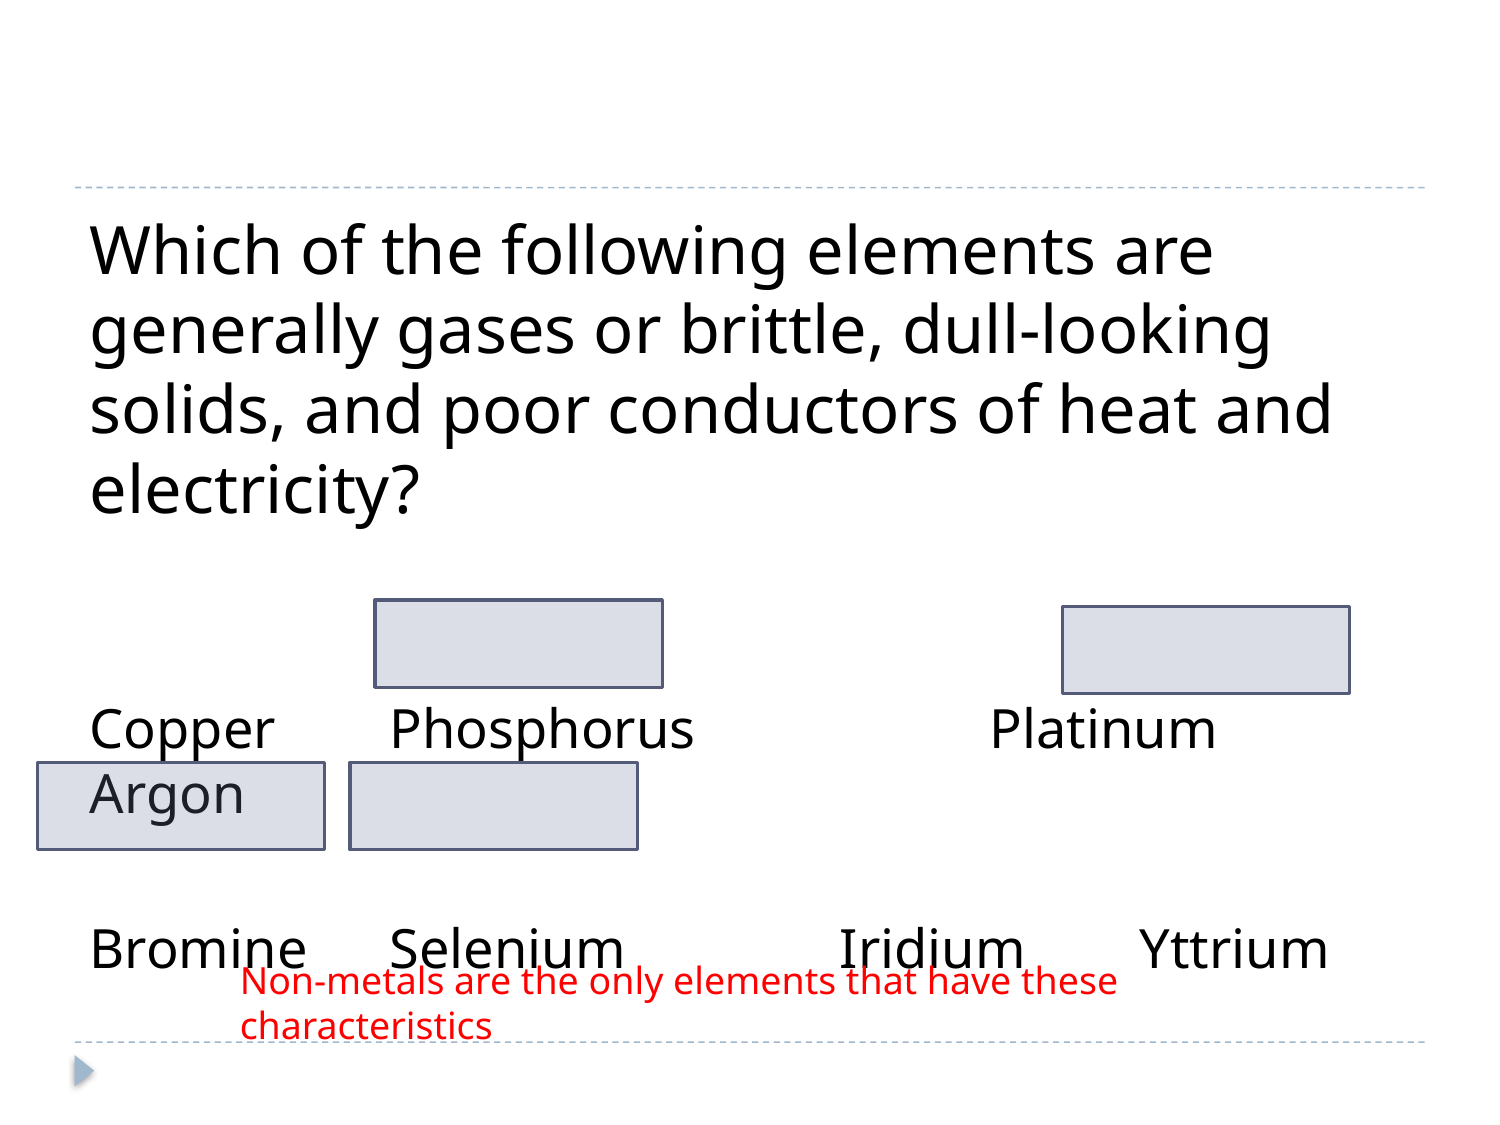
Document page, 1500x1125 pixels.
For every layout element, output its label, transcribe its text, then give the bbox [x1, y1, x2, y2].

text_box [348, 761, 639, 851]
text_box [373, 598, 664, 689]
text_box [36, 761, 326, 851]
text_box [1061, 605, 1351, 695]
text_box Non-metals are the only elements that have these characteristics [225, 949, 1325, 1055]
list Which of the following elements are generally gases or brittle, dull-looking solids, and poor conductors of heat and electricity? Copper Phosphorus Platinum Argon Bromine Selenium Iridium Yttrium [75, 200, 1425, 1010]
